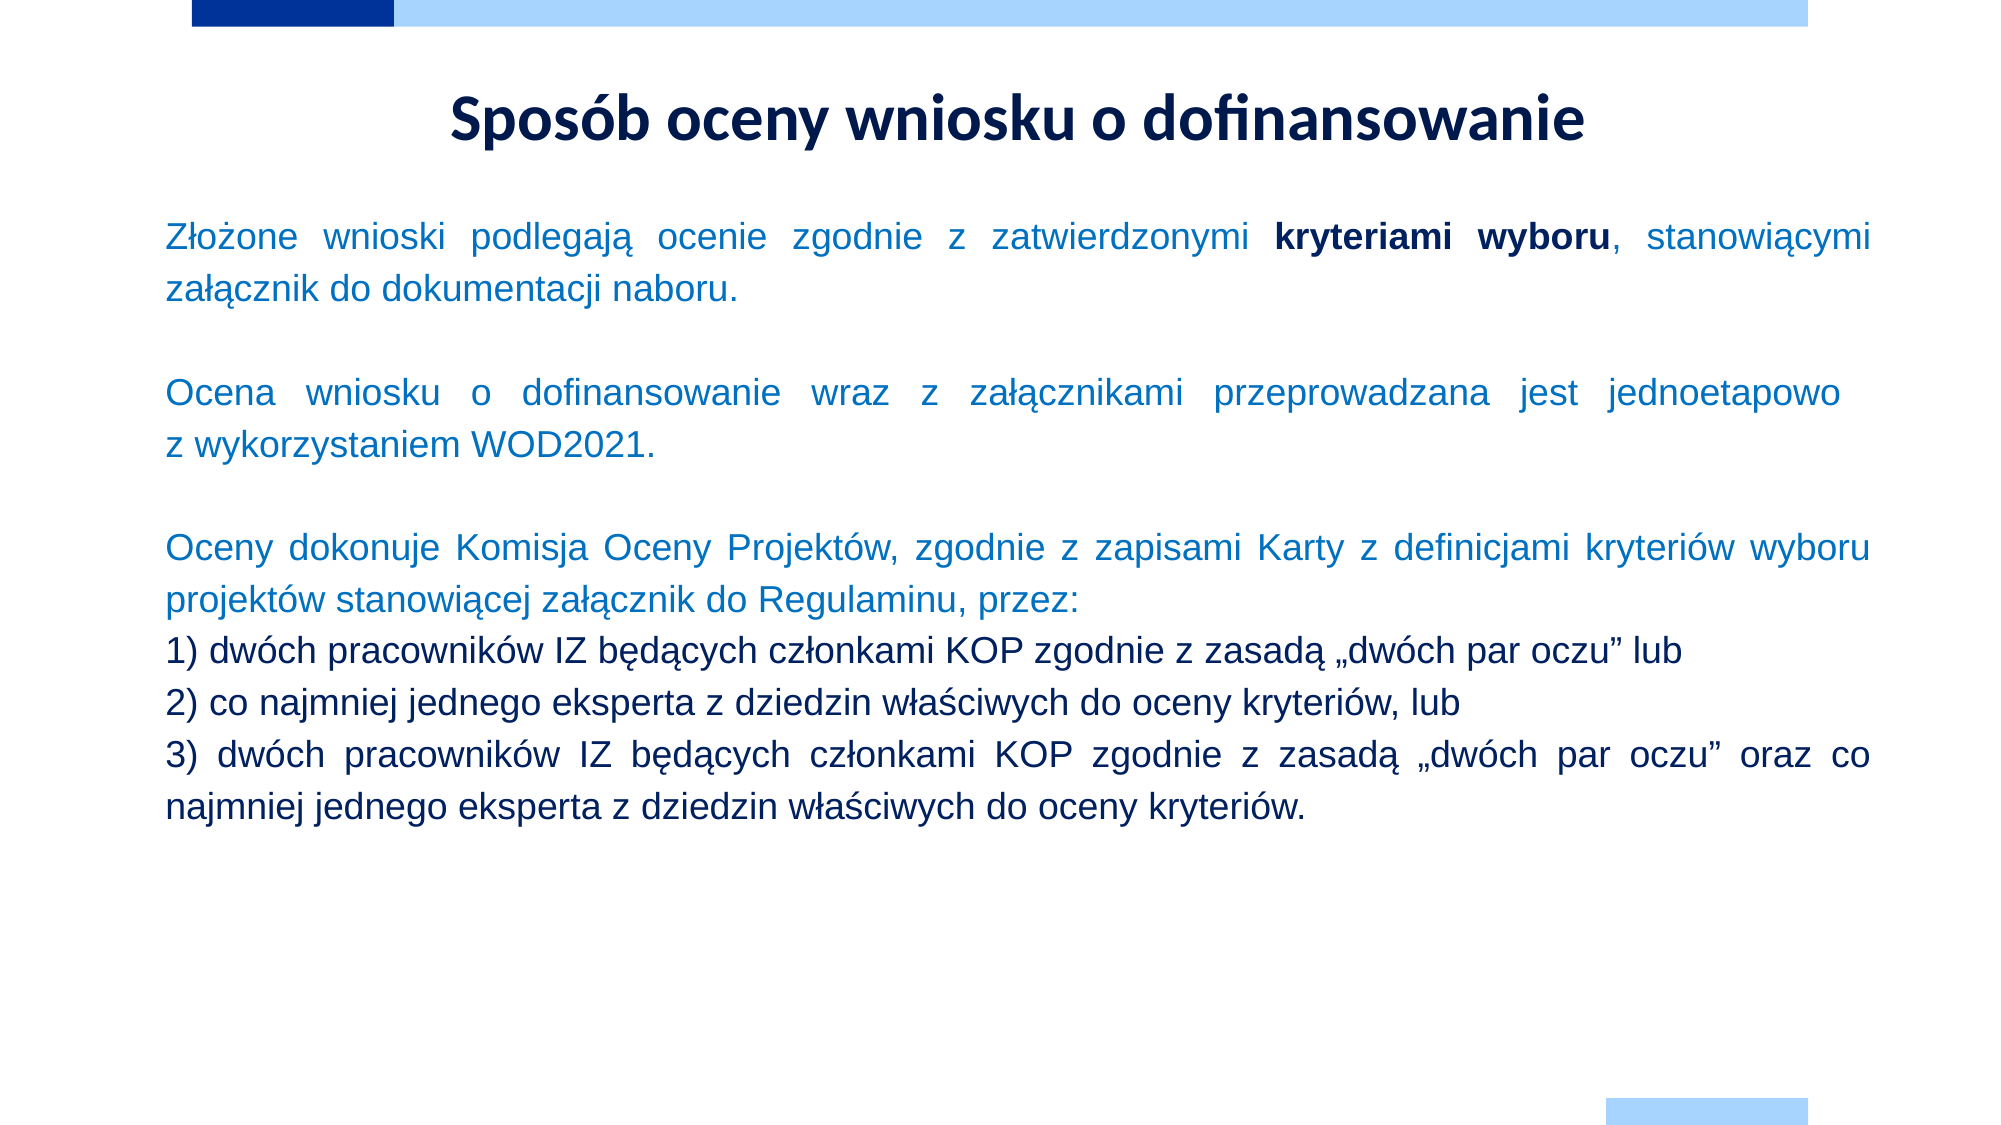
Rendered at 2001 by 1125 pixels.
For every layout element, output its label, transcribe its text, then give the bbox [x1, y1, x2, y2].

text_box Sposób oceny wniosku o dofinansowanie [131, 66, 1906, 161]
text_box Złożone wnioski podlegają ocenie zgodnie z zatwierdzonymi kryteriami wyboru, stanowiącymi załącznik do dokumentacji naboru. Ocena wniosku o dofinansowanie wraz z załącznikami przeprowadzana jest jednoetapowo z wykorzystaniem WOD2021. Oceny dokonuje Komisja Oceny Projektów, zgodnie z zapisami Karty z definicjami kryteriów wyboru projektów stanowiącej załącznik do Regulaminu, przez: 1) dwóch pracowników IZ będących członkami KOP zgodnie z zasadą „dwóch par oczu” lub 2) co najmniej jednego eksperta z dziedzin właściwych do oceny kryteriów, lub 3) dwóch pracowników IZ będących członkami KOP zgodnie z zasadą „dwóch par oczu” oraz co najmniej jednego eksperta z dziedzin właściwych do oceny kryteriów. [150, 198, 1886, 990]
